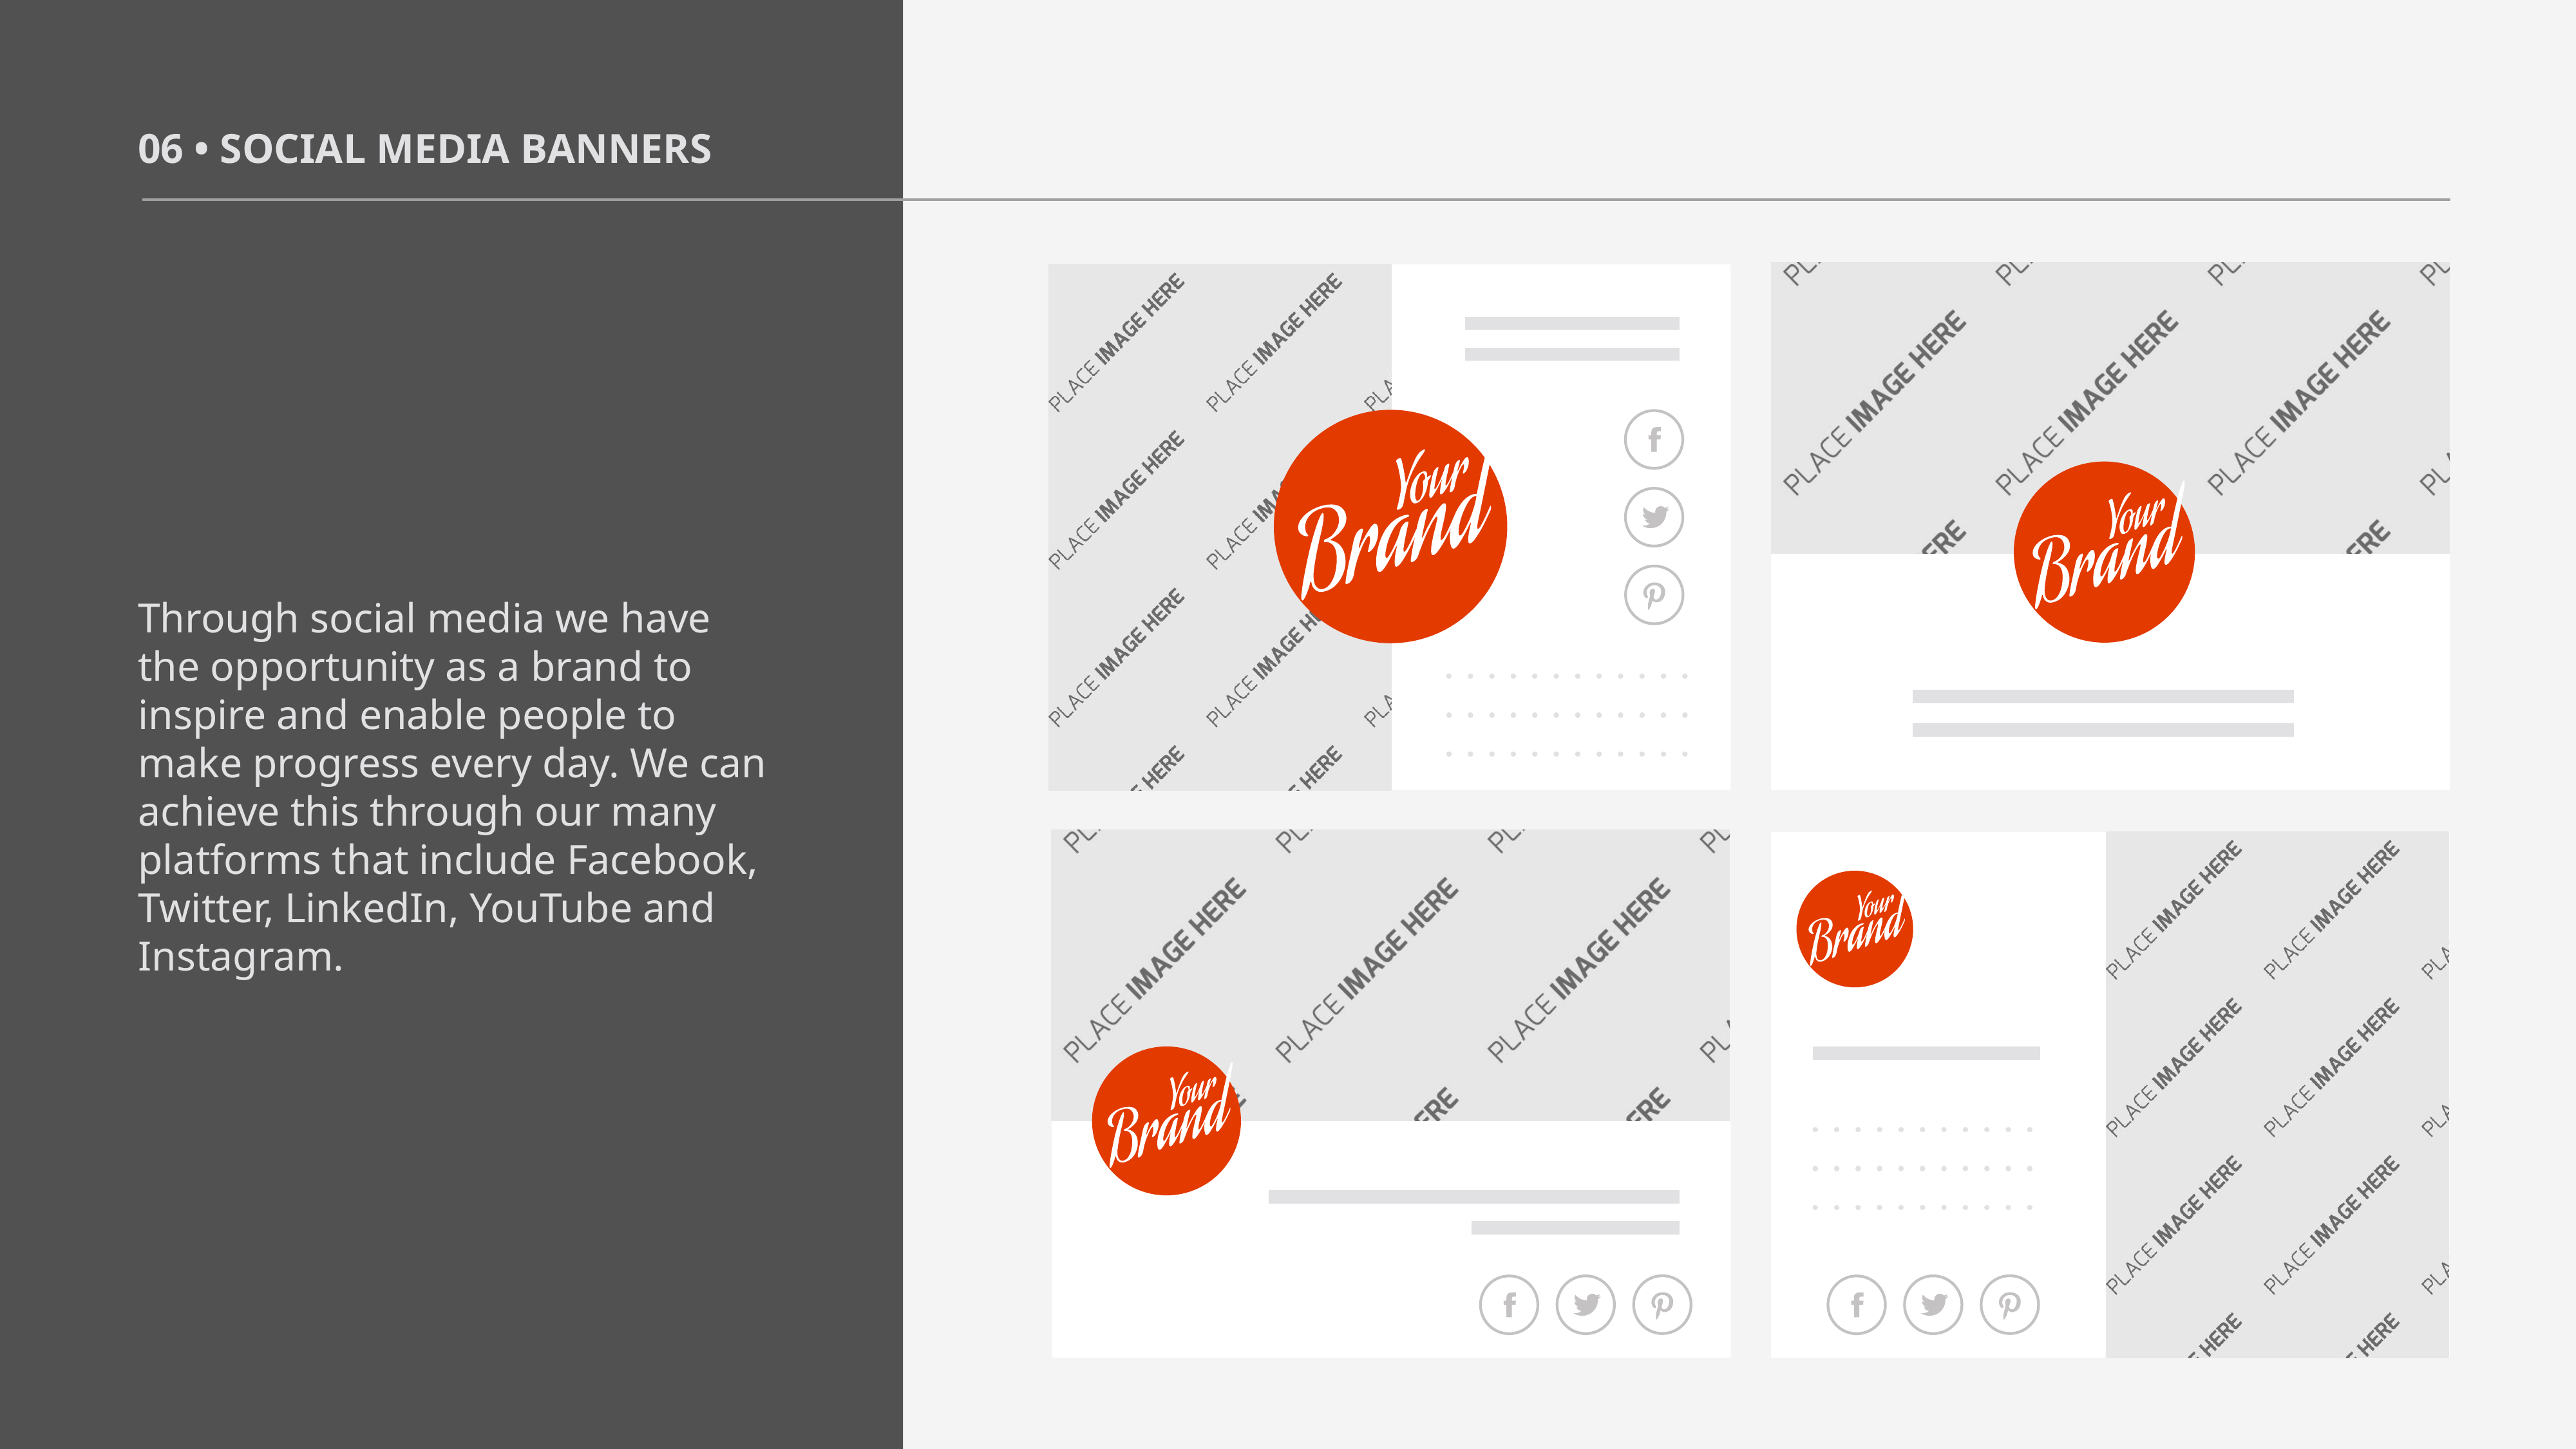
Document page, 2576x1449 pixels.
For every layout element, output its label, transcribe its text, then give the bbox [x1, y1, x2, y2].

picture [1048, 264, 1392, 791]
text_box [1857, 890, 1872, 921]
text_box [2014, 560, 2195, 643]
text_box [1396, 449, 1425, 510]
text_box [2035, 560, 2070, 610]
text_box [1395, 521, 1416, 567]
text_box [1216, 1126, 1222, 1132]
picture [1050, 829, 1730, 1122]
text_box [1624, 409, 1685, 470]
text_box [2150, 560, 2161, 569]
text_box [1450, 434, 1495, 549]
text_box [1796, 871, 1913, 988]
text_box [1808, 918, 1833, 967]
text_box [1632, 1274, 1693, 1335]
text_box [1771, 831, 2105, 1358]
text_box [1410, 471, 1431, 504]
text_box [1832, 927, 1849, 958]
text_box [1395, 465, 1508, 643]
text_box [1847, 923, 1867, 952]
text_box [1980, 1274, 2040, 1335]
text_box [1395, 410, 1484, 551]
text_box [1450, 457, 1469, 493]
text_box [1109, 1126, 1138, 1168]
text_box [2119, 560, 2132, 580]
text_box [1884, 882, 1907, 940]
text_box [1395, 515, 1410, 527]
text_box [1052, 1125, 1731, 1358]
text_box [1884, 894, 1894, 913]
text_box [1393, 264, 1731, 791]
text_box [1479, 1274, 1540, 1336]
text_box [2164, 560, 2172, 565]
text_box [1410, 503, 1452, 562]
picture [1770, 261, 2450, 554]
text_box [1555, 1274, 1616, 1336]
text_box [2093, 560, 2123, 587]
text_box [1624, 487, 1685, 548]
text_box 06 • SOCIAL MEDIA BANNERS [138, 118, 873, 175]
text_box [1903, 1274, 1964, 1336]
text_box [1624, 564, 1685, 625]
text_box [1864, 917, 1885, 947]
text_box [1179, 1126, 1189, 1144]
text_box [1429, 463, 1453, 498]
text_box [2087, 560, 2095, 572]
picture [2105, 831, 2450, 1358]
text_box [1204, 1126, 1214, 1135]
text_box [1192, 1126, 1203, 1139]
text_box Through social media we have the opportunity as a brand to inspire and enable people to make progress every day. We can achieve this through our many platforms that include Facebook, Twitter, LinkedIn, YouTube and Instagram. [138, 571, 768, 1001]
text_box [1771, 559, 2450, 791]
text_box [2069, 560, 2087, 597]
text_box [2136, 560, 2148, 574]
text_box [1137, 1126, 1159, 1158]
text_box [1864, 901, 1875, 918]
text_box [1874, 897, 1886, 915]
text_box [1157, 1126, 1182, 1150]
text_box [1826, 1274, 1887, 1336]
text_box [1092, 1126, 1241, 1196]
